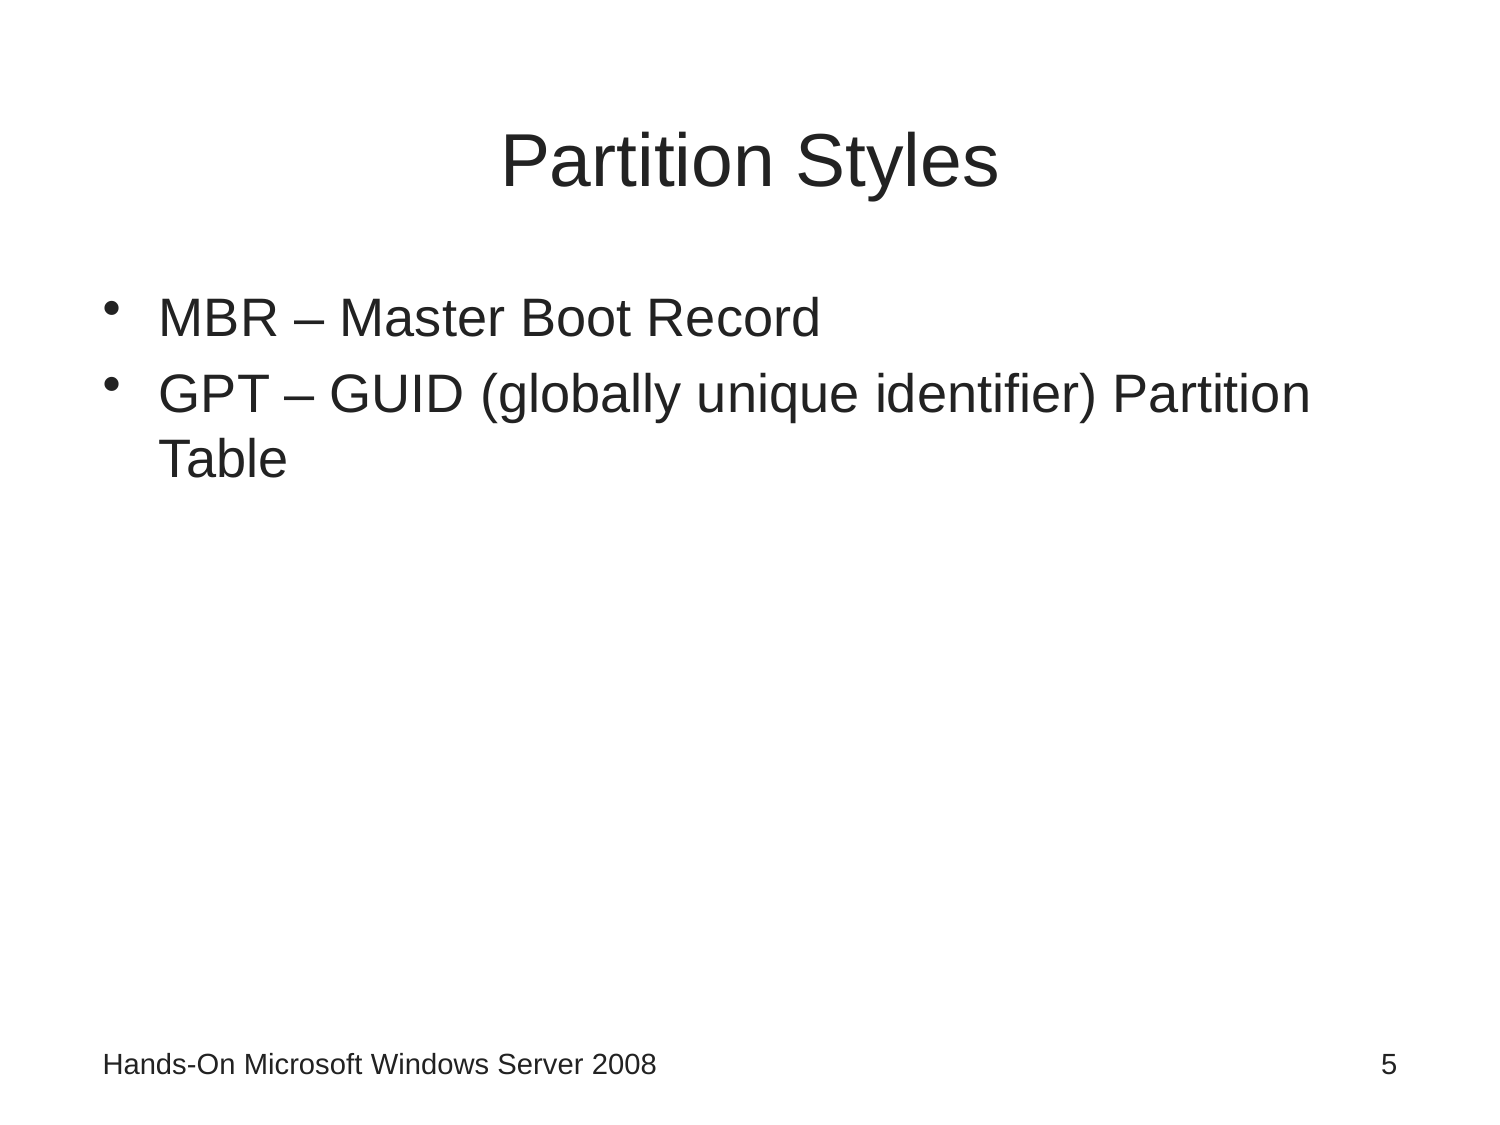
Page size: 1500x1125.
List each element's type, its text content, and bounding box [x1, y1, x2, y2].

footer Hands-On Microsoft Windows Server 2008 [87, 1037, 1051, 1101]
list MBR – Master Boot Record GPT – GUID (globally unique identifier) Partition Table [87, 274, 1413, 1026]
slide_number 5 [1074, 1037, 1413, 1101]
title Partition Styles [87, 62, 1413, 251]
